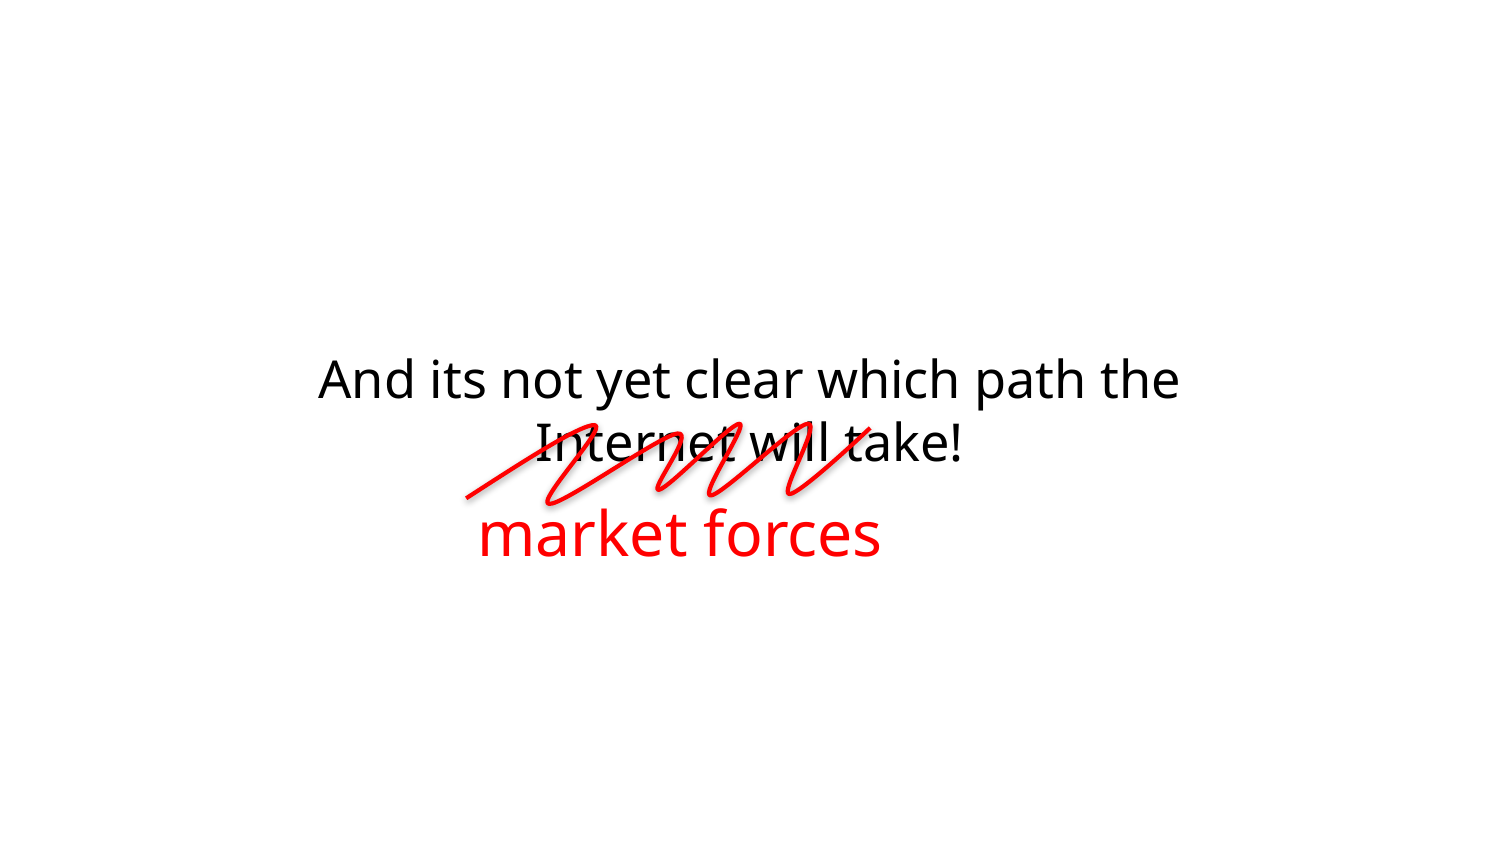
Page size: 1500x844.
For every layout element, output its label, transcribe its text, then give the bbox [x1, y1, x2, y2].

title And its not yet clear which path the Internet will take! [243, 338, 1257, 480]
text_box [479, 421, 872, 487]
text_box market forces [462, 487, 899, 577]
